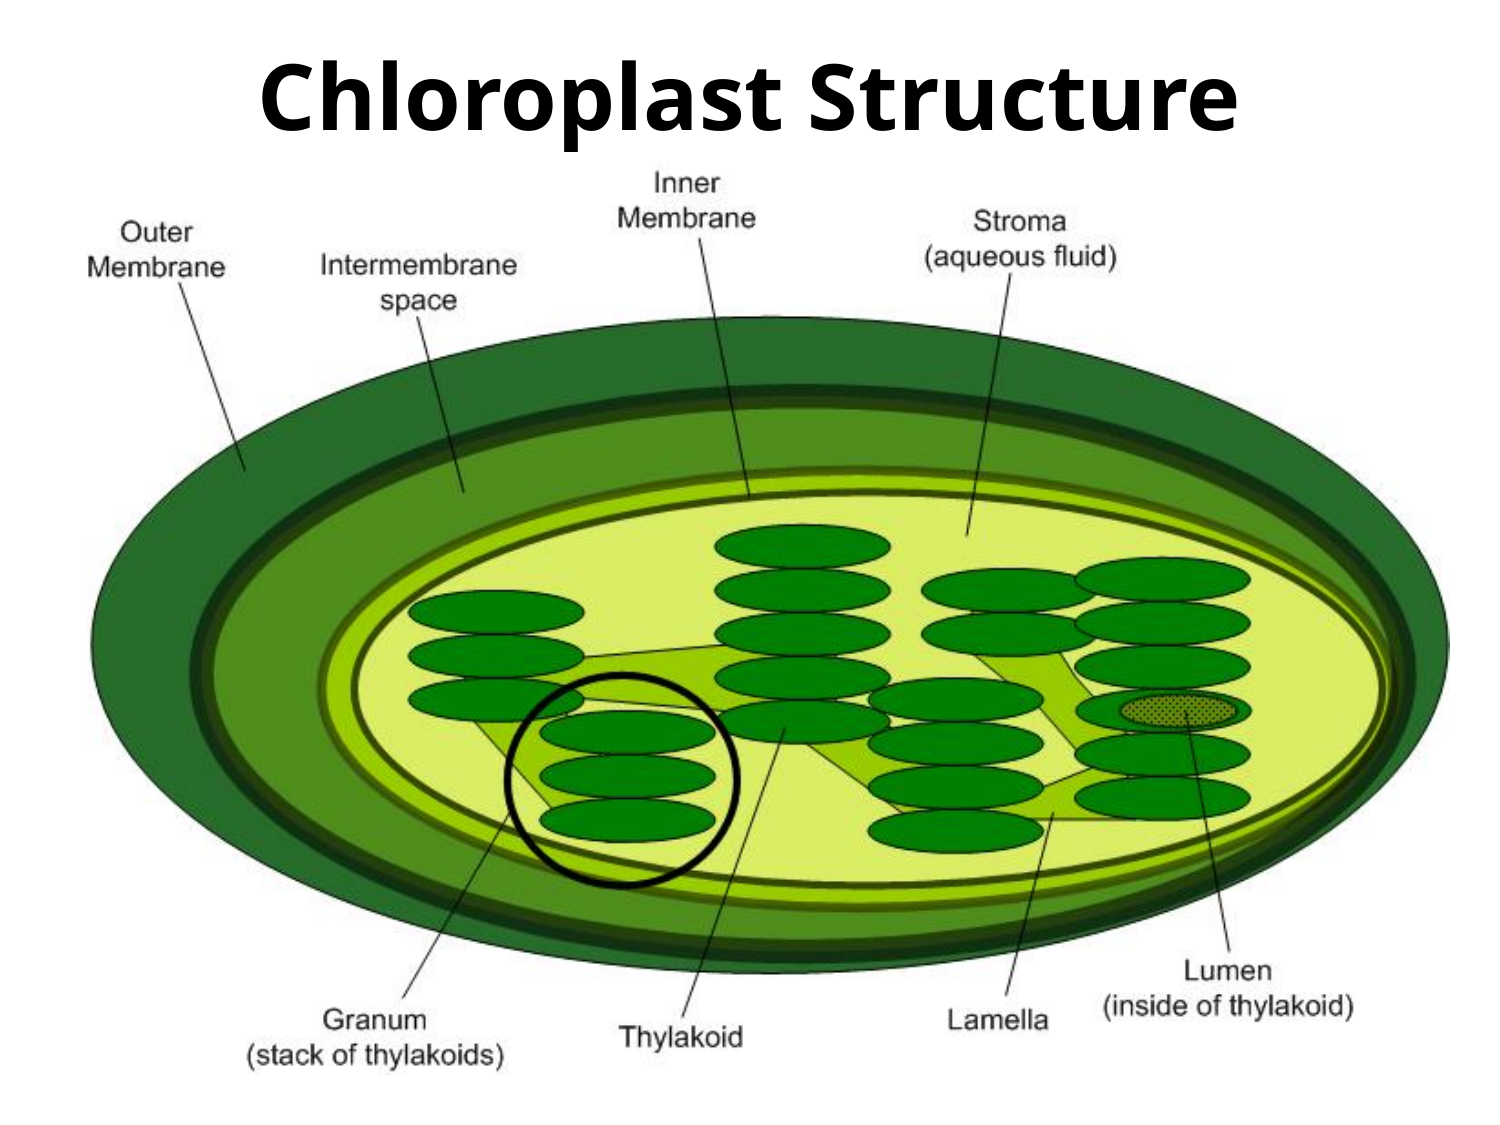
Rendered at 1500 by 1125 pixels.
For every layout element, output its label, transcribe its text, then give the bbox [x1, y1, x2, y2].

title Chloroplast Structure [74, 0, 1426, 188]
picture [87, 162, 1451, 1076]
